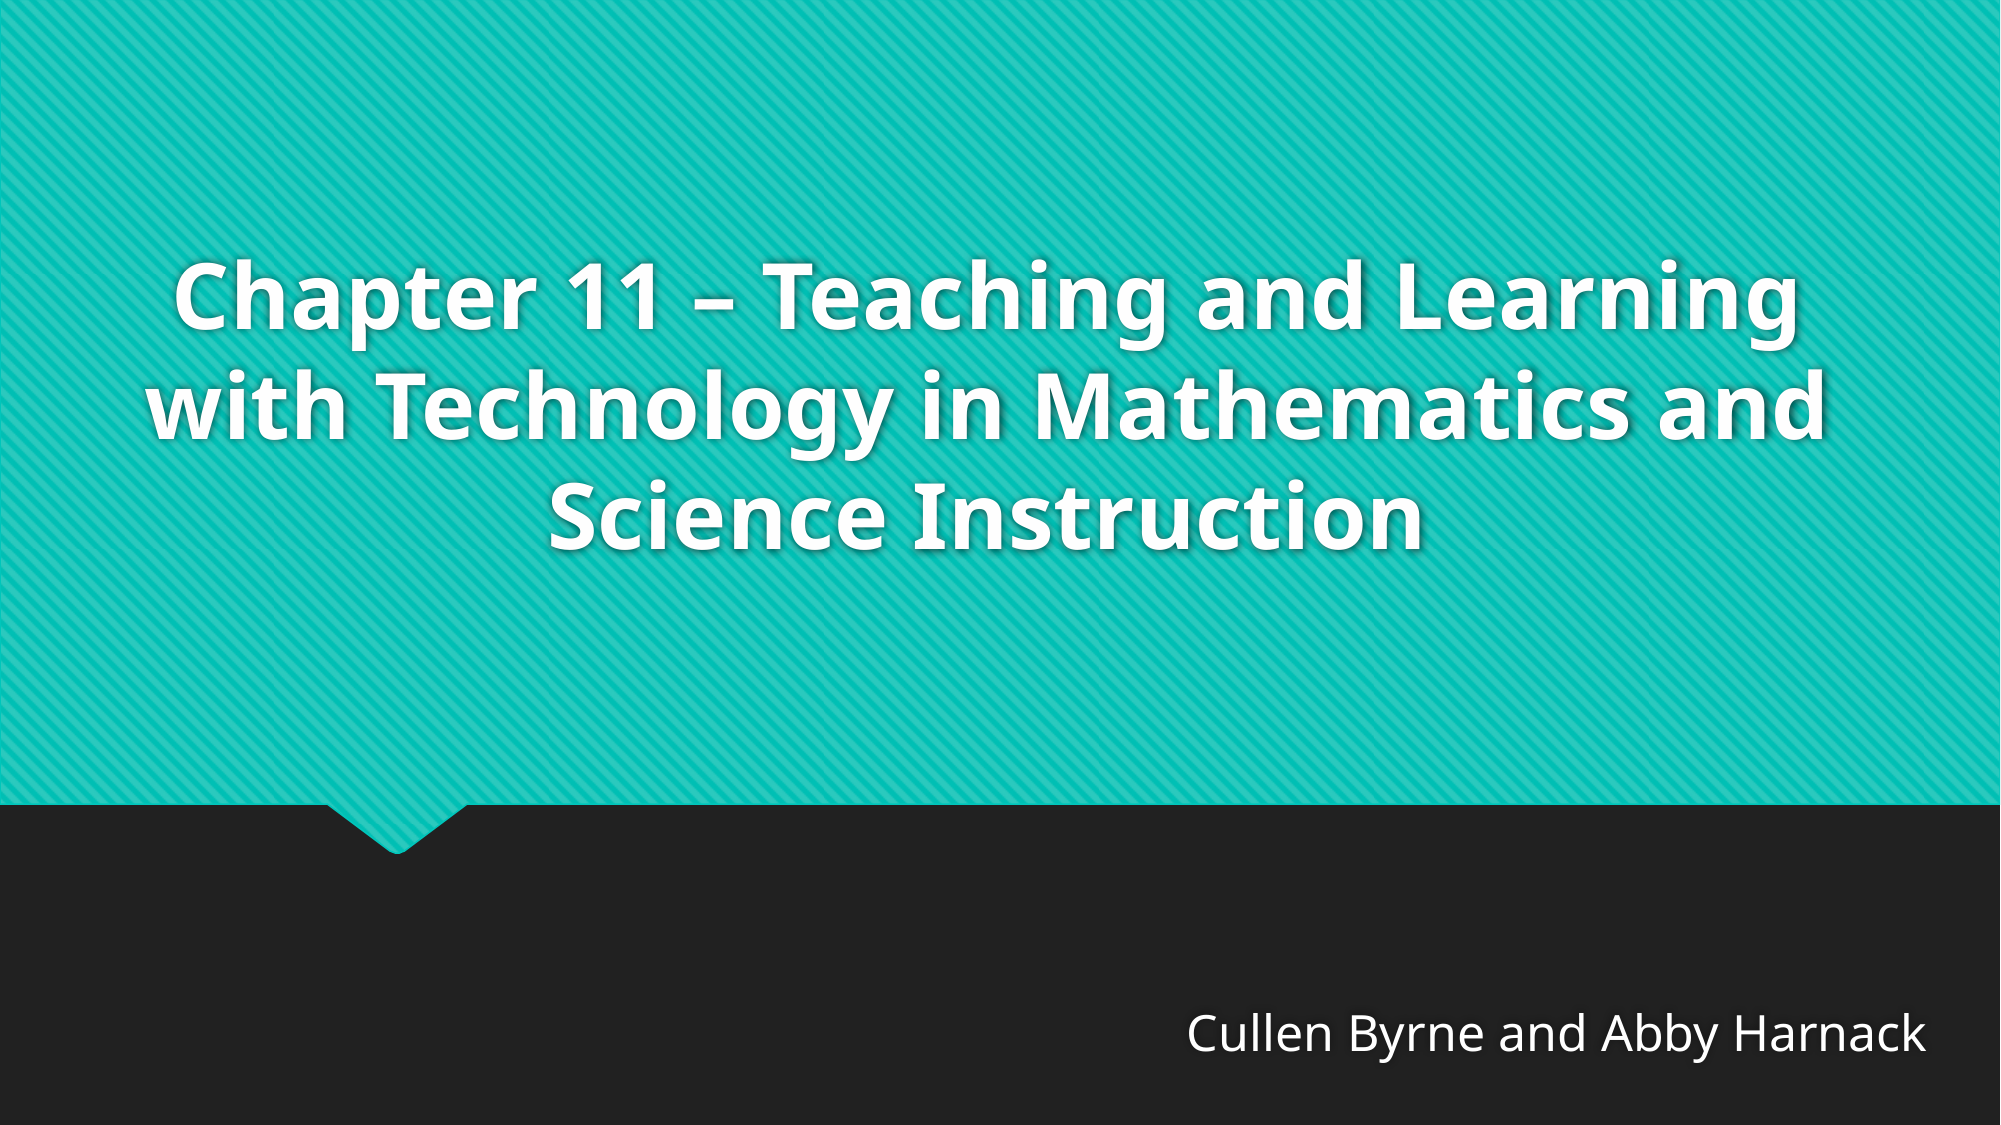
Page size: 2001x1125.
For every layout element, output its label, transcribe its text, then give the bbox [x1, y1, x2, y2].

subtitle Cullen Byrne and Abby Harnack [1171, 993, 2000, 1042]
title Chapter 11 – Teaching and Learning with Technology in Mathematics and Science Instruction [120, 194, 1855, 576]
